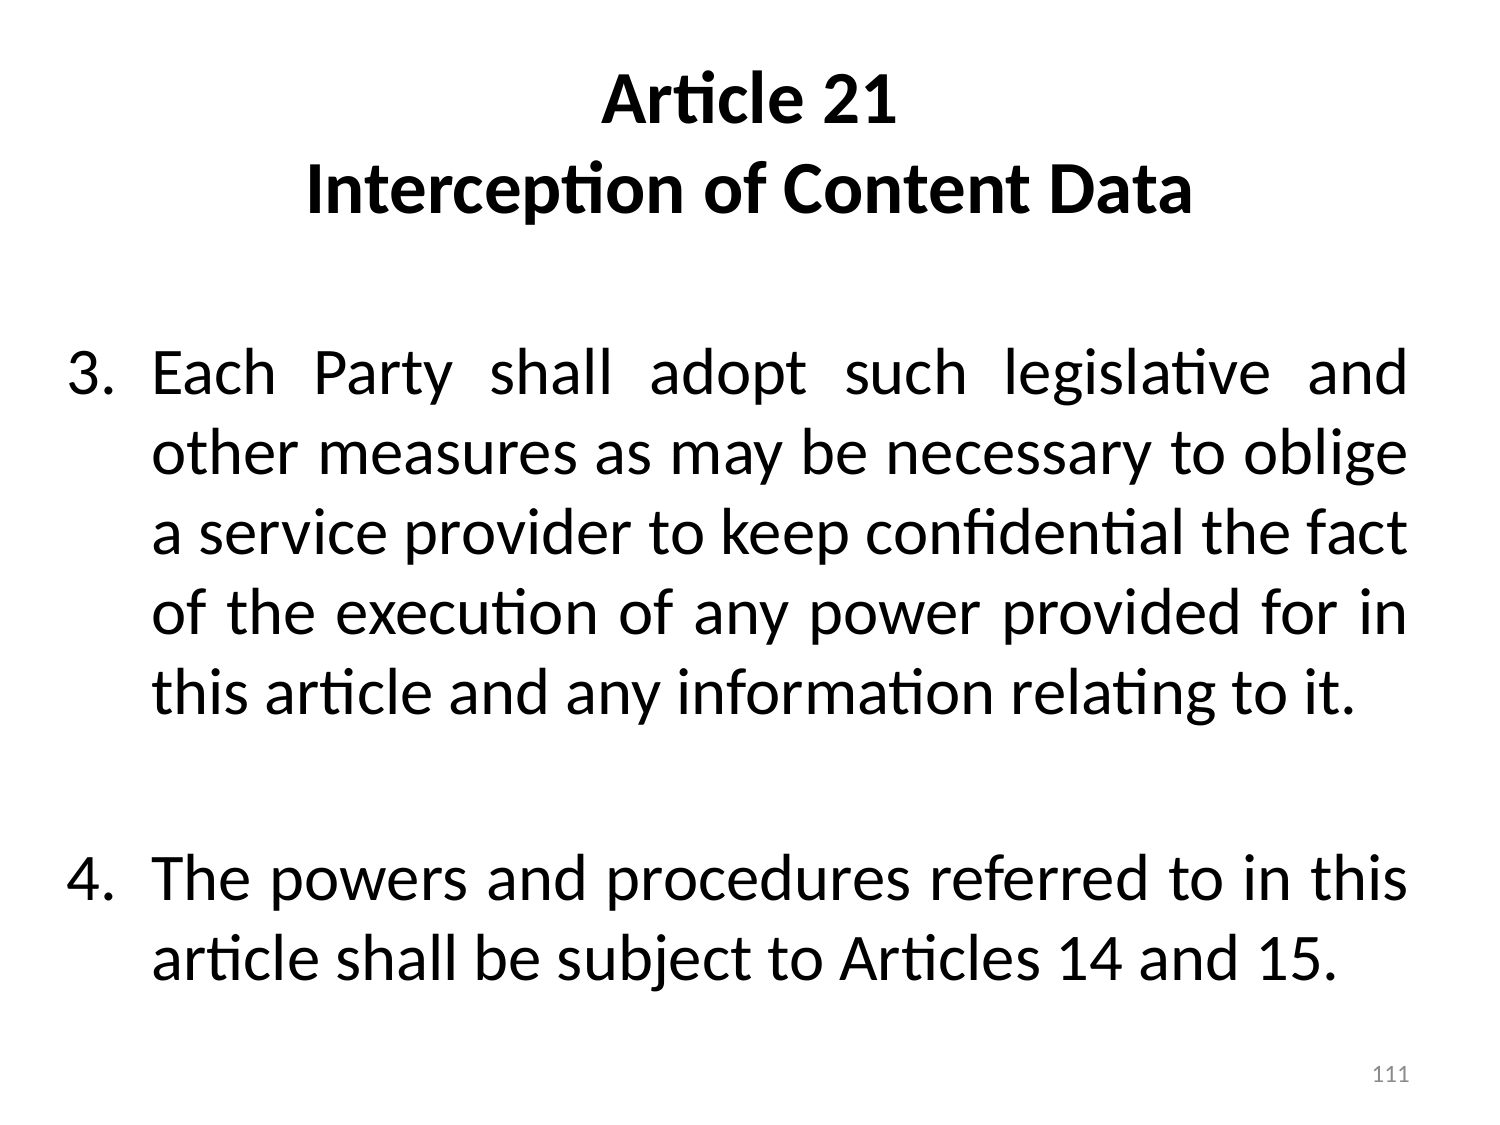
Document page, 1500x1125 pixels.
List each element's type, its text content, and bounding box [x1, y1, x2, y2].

title Article 21 Interception of Content Data [74, 44, 1426, 233]
slide_number 111 [1074, 1042, 1425, 1103]
list Each Party shall adopt such legislative and other measures as may be necessary to oblige a service provider to keep confidential the fact of the execution of any power provided for in this article and any information relating to it. The powers and procedures referred to in this article shall be subject to Articles 14 and 15. [51, 319, 1426, 980]
